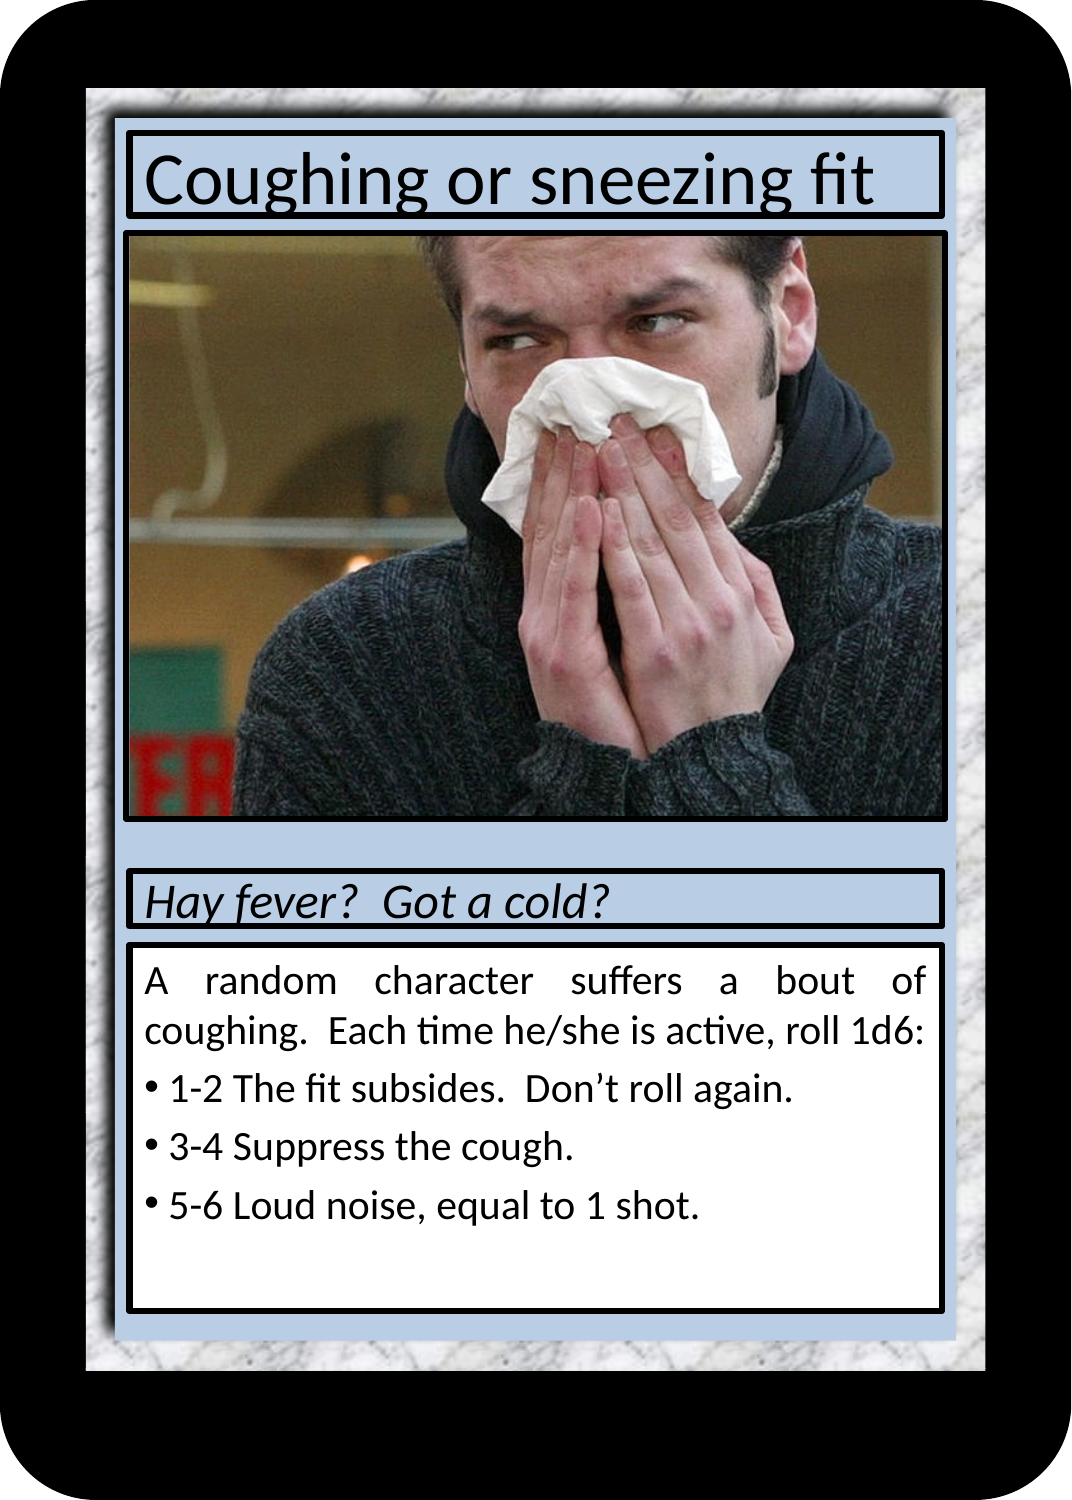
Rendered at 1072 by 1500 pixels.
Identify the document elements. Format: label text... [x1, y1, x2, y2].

list Hay fever? Got a cold? [126, 868, 945, 929]
picture [85, 88, 986, 1371]
title Coughing or sneezing fit [126, 130, 945, 219]
list A random character suffers a bout of coughing. Each time he/she is active, roll 1d6: 1-2 The fit subsides. Don’t roll again. 3-4 Suppress the cough. 5-6 Loud noise, equal to 1 shot. [126, 942, 945, 1314]
